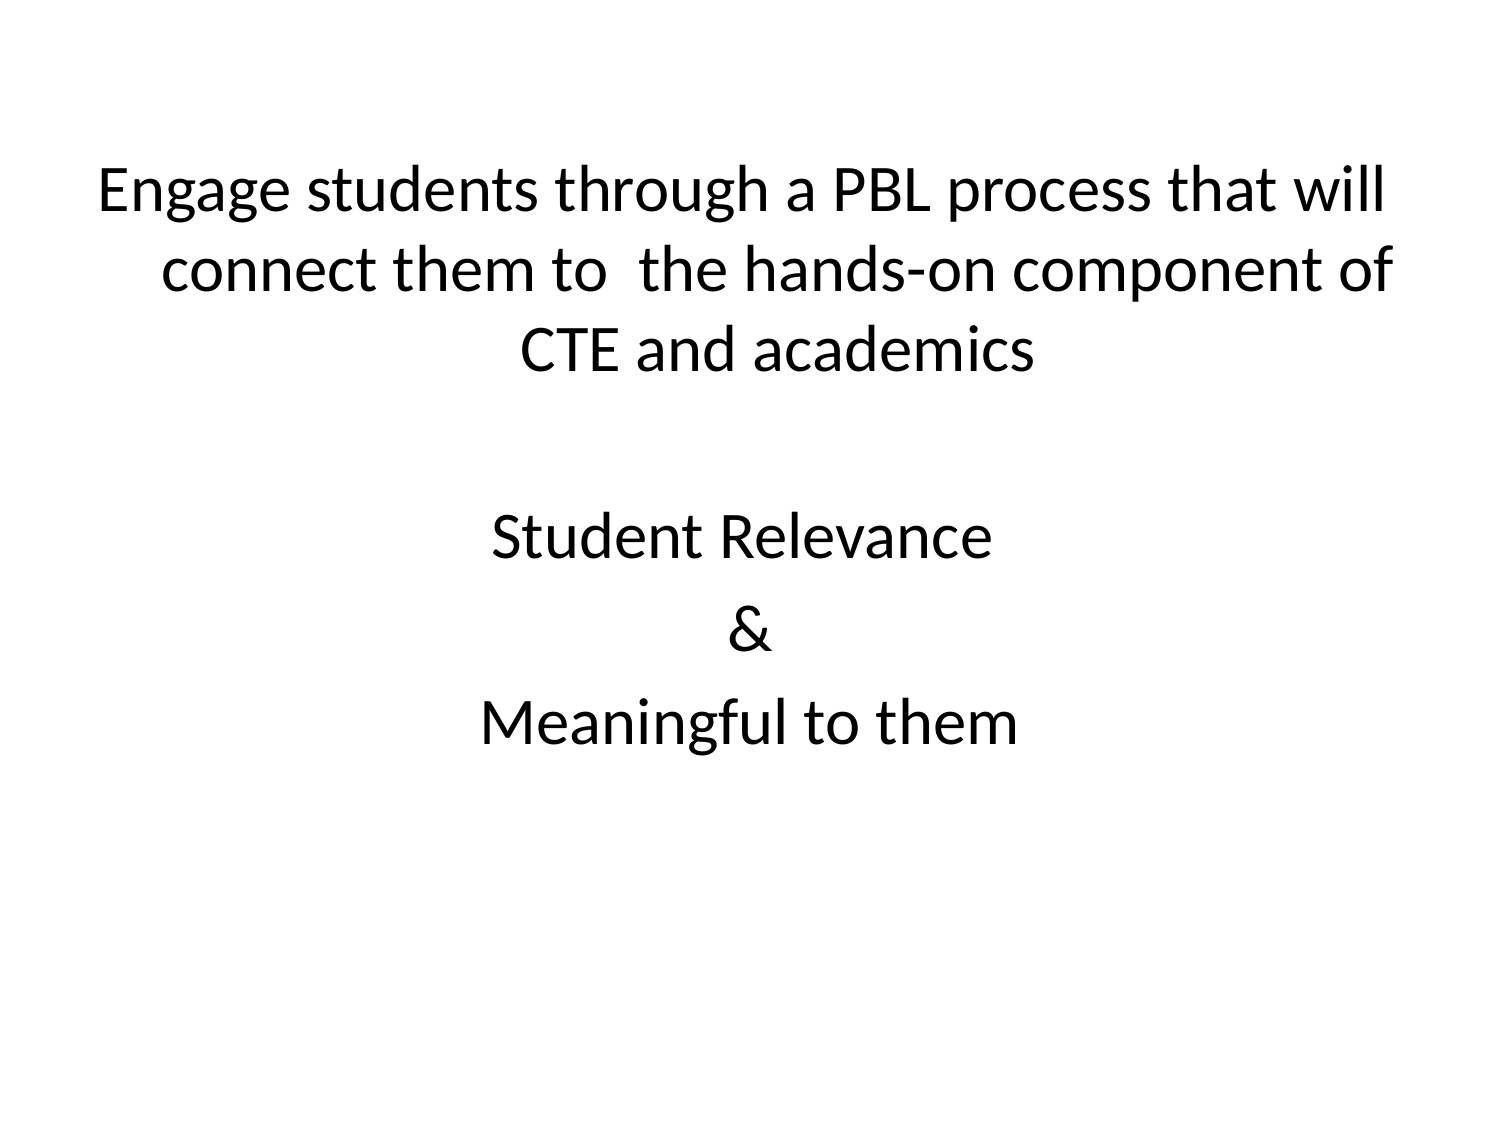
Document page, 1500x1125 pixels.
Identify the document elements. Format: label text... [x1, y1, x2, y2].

list Engage students through a PBL process that will connect them to the hands-on component of CTE and academics Student Relevance & Meaningful to them [74, 137, 1426, 881]
